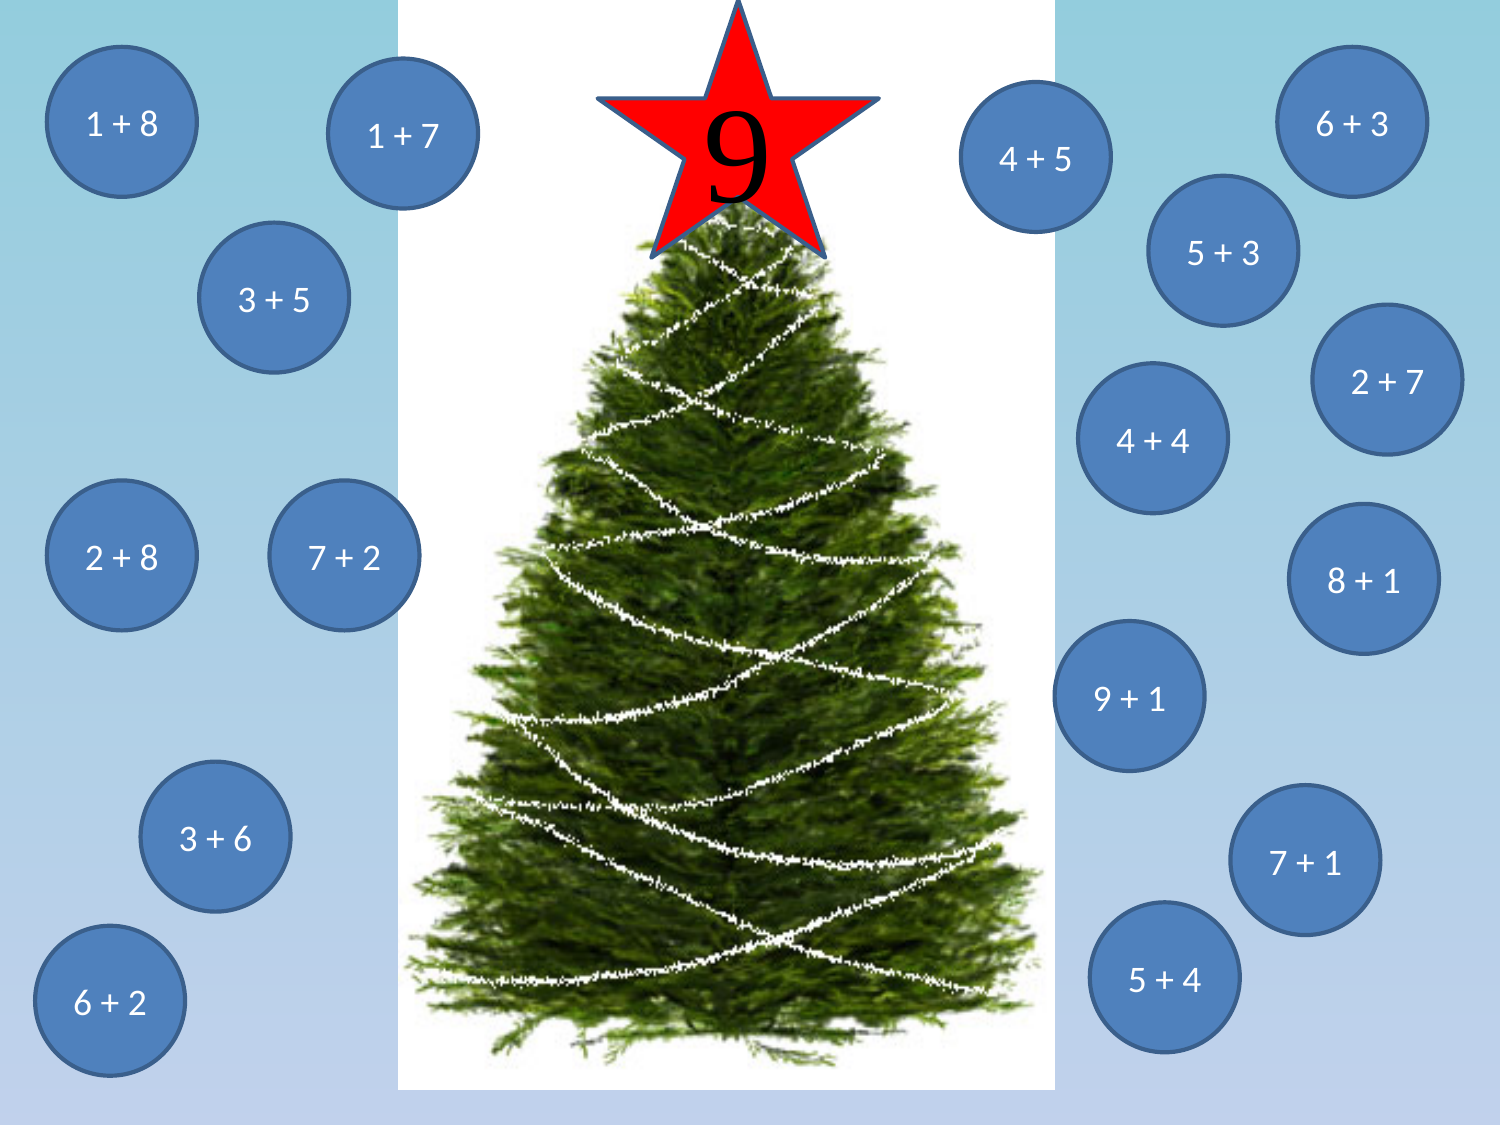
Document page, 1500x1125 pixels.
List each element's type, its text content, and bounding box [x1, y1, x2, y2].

text_box 4 + 4 [1075, 361, 1231, 516]
text_box 4 + 5 [1059, 83, 1113, 231]
picture [398, 0, 1055, 1091]
text_box 6 + 3 [1275, 44, 1430, 199]
text_box 5 + 4 [1087, 900, 1242, 1055]
text_box 1 + 7 [325, 57, 393, 210]
text_box 2 + 7 [1310, 302, 1465, 457]
text_box 5 + 3 [1146, 173, 1301, 328]
text_box 9 + 1 [1059, 618, 1207, 774]
text_box 6 + 2 [32, 923, 188, 1078]
text_box 7 + 2 [267, 478, 393, 633]
text_box 2 + 8 [44, 478, 199, 633]
text_box 3 + 6 [138, 759, 293, 914]
text_box 3 + 5 [197, 220, 352, 375]
text_box 8 + 1 [1286, 501, 1442, 656]
text_box 7 + 1 [1228, 782, 1383, 938]
text_box 1 + 8 [44, 44, 199, 199]
